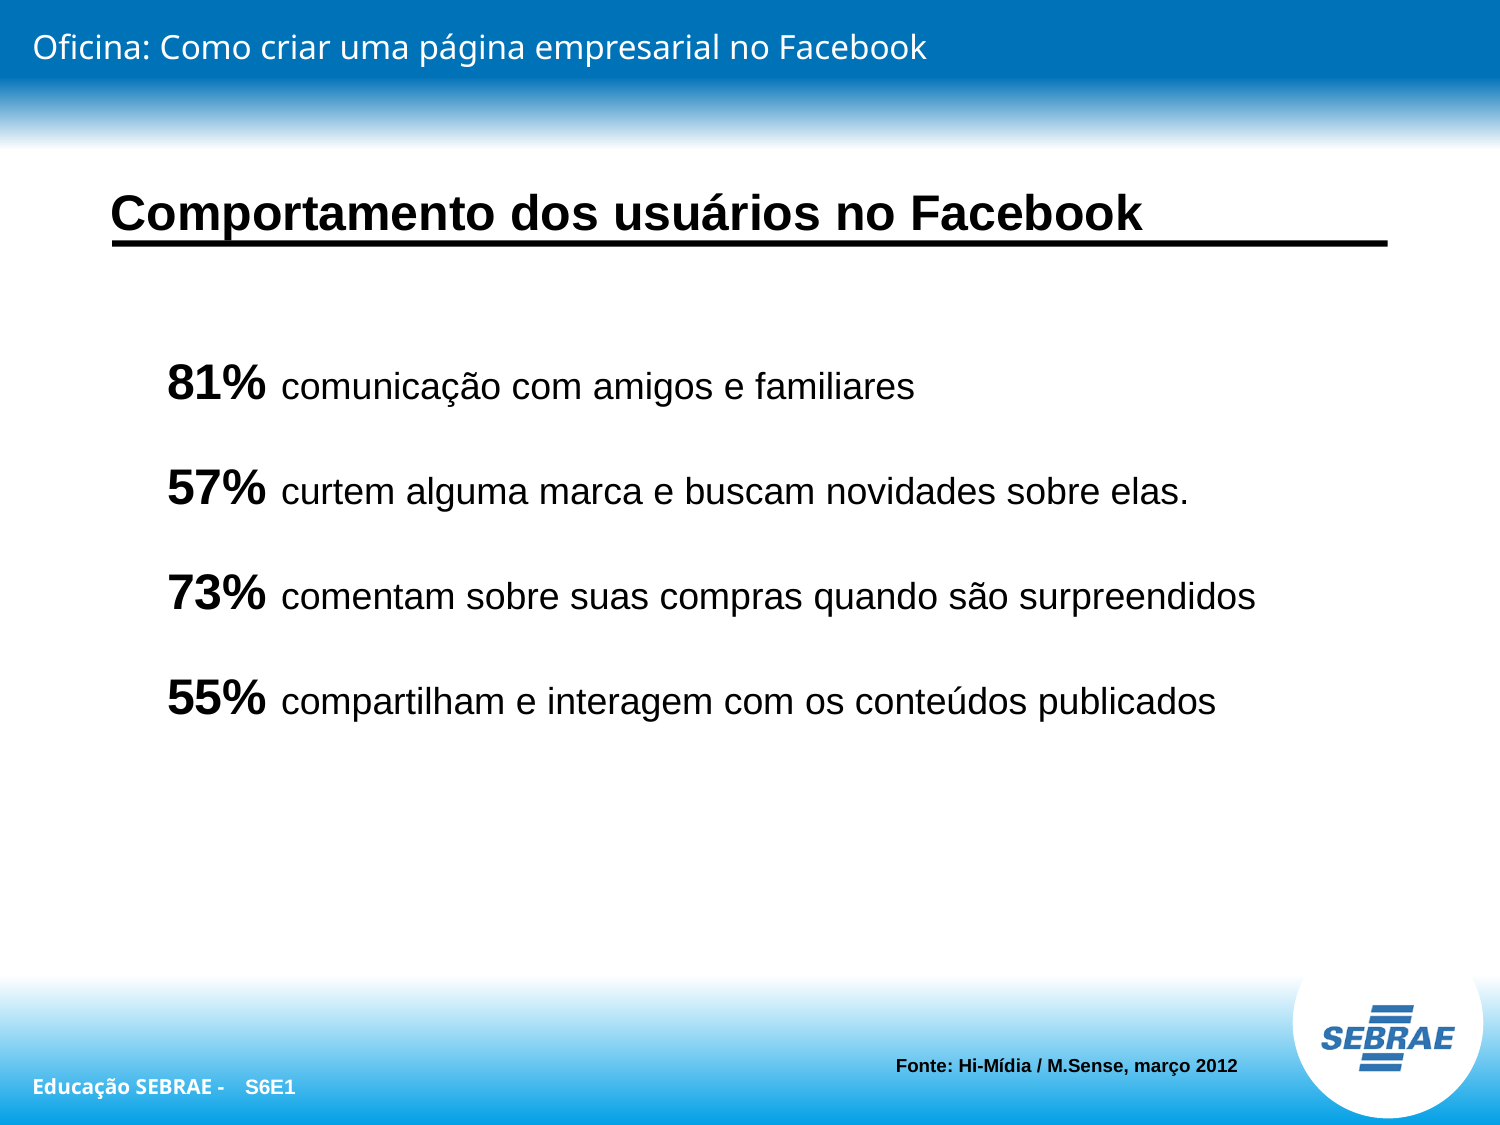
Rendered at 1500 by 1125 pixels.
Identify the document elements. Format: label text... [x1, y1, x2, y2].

picture [1316, 999, 1463, 1076]
text_box S6E1 [230, 1065, 337, 1106]
text_box Fonte: Hi-Mídia / M.Sense, março 2012 [881, 1046, 1253, 1085]
text_box Comportamento dos usuários no Facebook [95, 172, 1313, 248]
text_box 81% comunicação com amigos e familiares 57% curtem alguma marca e buscam novidades sobre elas. 73% comentam sobre suas compras quando são surpreendidos 55% compartilham e interagem com os conteúdos publicados [152, 341, 1301, 732]
